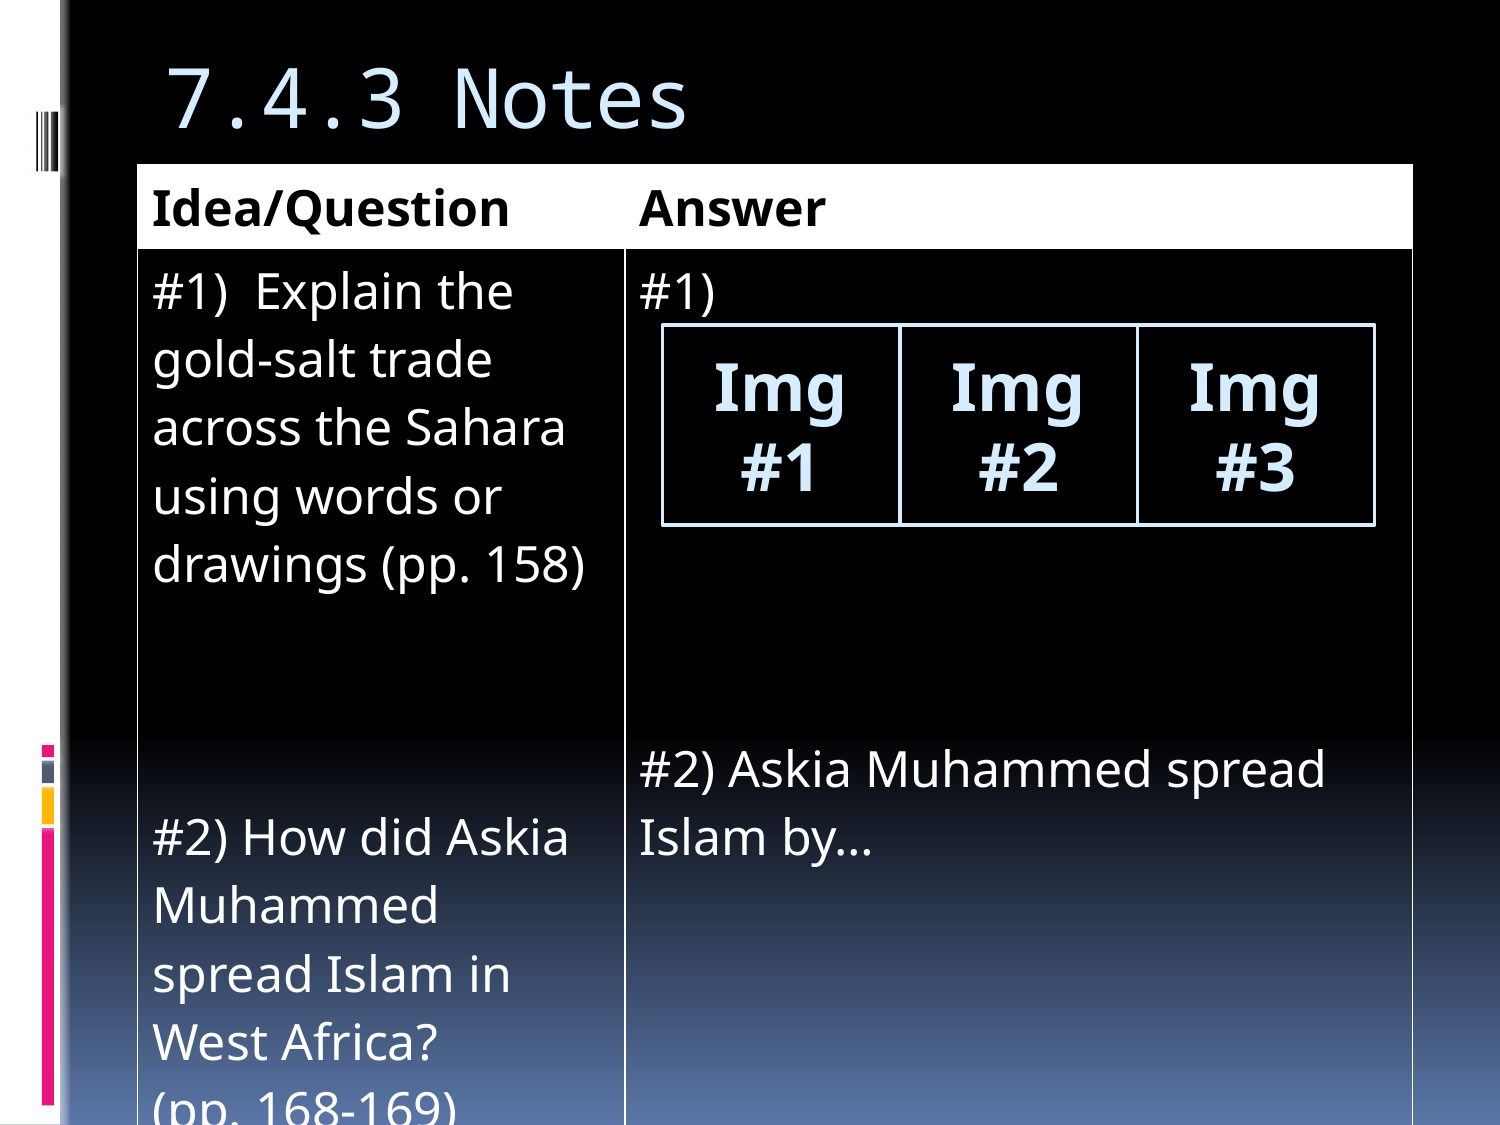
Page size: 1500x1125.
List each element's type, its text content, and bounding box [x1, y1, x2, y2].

text_box Img #2 [898, 323, 1136, 527]
table_cell #1) #2) Askia Muhammed spread Islam by… [626, 249, 1412, 1125]
text_box Img #3 [1136, 323, 1376, 527]
table_header Idea/Question [138, 166, 625, 247]
table_header Answer [625, 166, 1412, 247]
text_box Img #1 [661, 323, 898, 527]
table_cell #1) Explain the gold-salt trade across the Sahara using words or drawings (pp. 158) #2) How did Askia Muhammed spread Islam in West Africa? (pp. 168-169) [138, 249, 624, 1125]
title 7.4.3 Notes [150, 37, 1425, 234]
